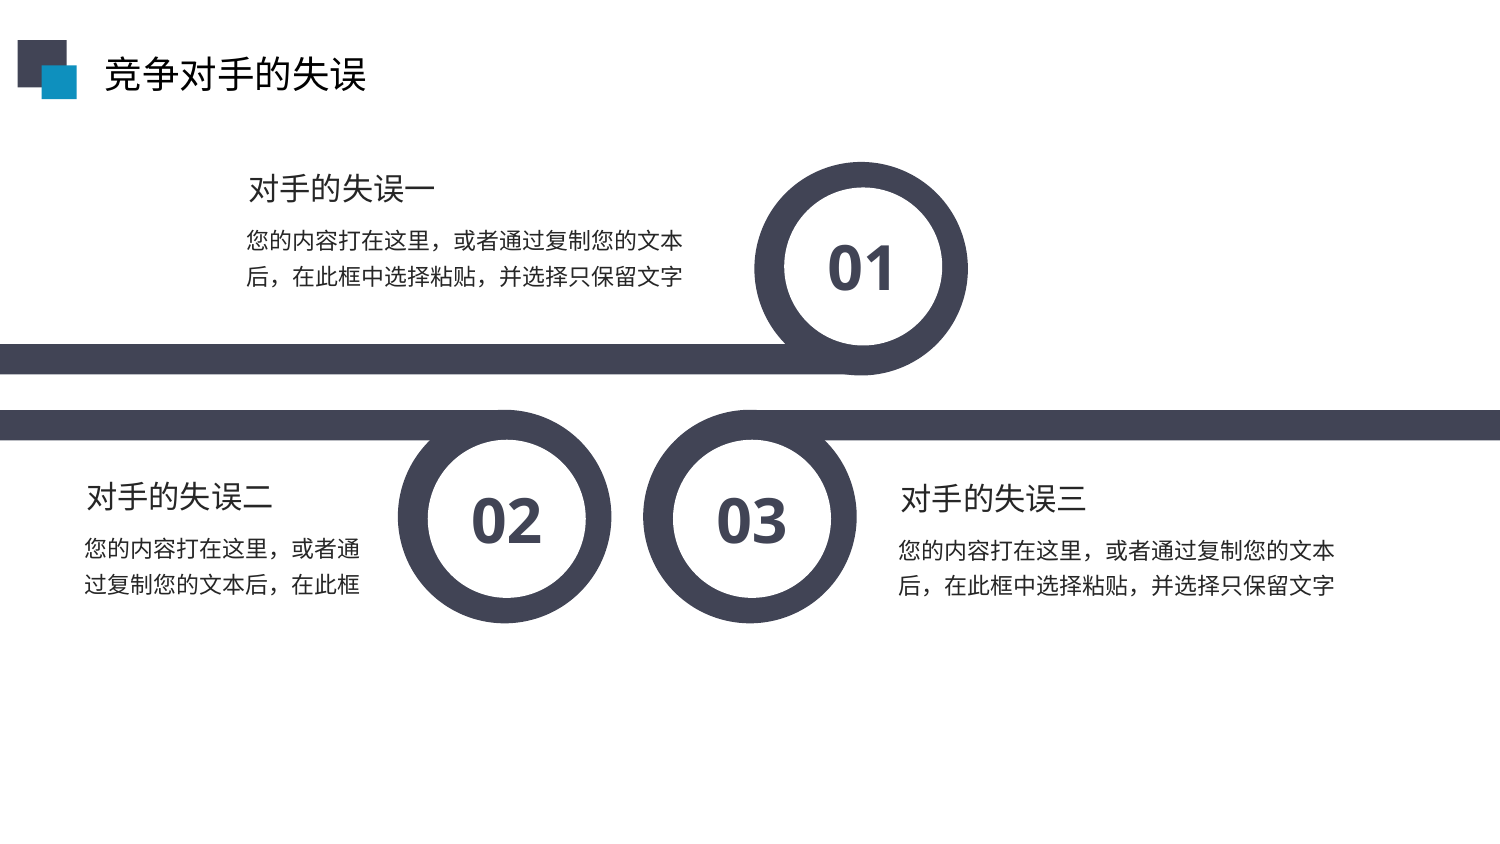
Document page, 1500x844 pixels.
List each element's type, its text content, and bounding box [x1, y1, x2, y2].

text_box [17, 40, 77, 100]
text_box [397, 409, 612, 624]
text_box 您的内容打在这里，或者通过复制您的文本后，在此框 [73, 521, 386, 604]
text_box [0, 410, 397, 441]
text_box [857, 410, 1500, 441]
text_box 对手的失误三 [889, 473, 1100, 522]
text_box 对手的失误一 [237, 163, 448, 213]
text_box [643, 409, 857, 624]
text_box 您的内容打在这里，或者通过复制您的文本后，在此框中选择粘贴，并选择只保留文字 [235, 212, 711, 296]
text_box 对手的失误二 [74, 471, 286, 521]
text_box [0, 344, 754, 375]
text_box 竞争对手的失误 [90, 43, 383, 104]
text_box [754, 161, 968, 376]
text_box 您的内容打在这里，或者通过复制您的文本后，在此框中选择粘贴，并选择只保留文字 [887, 522, 1363, 605]
